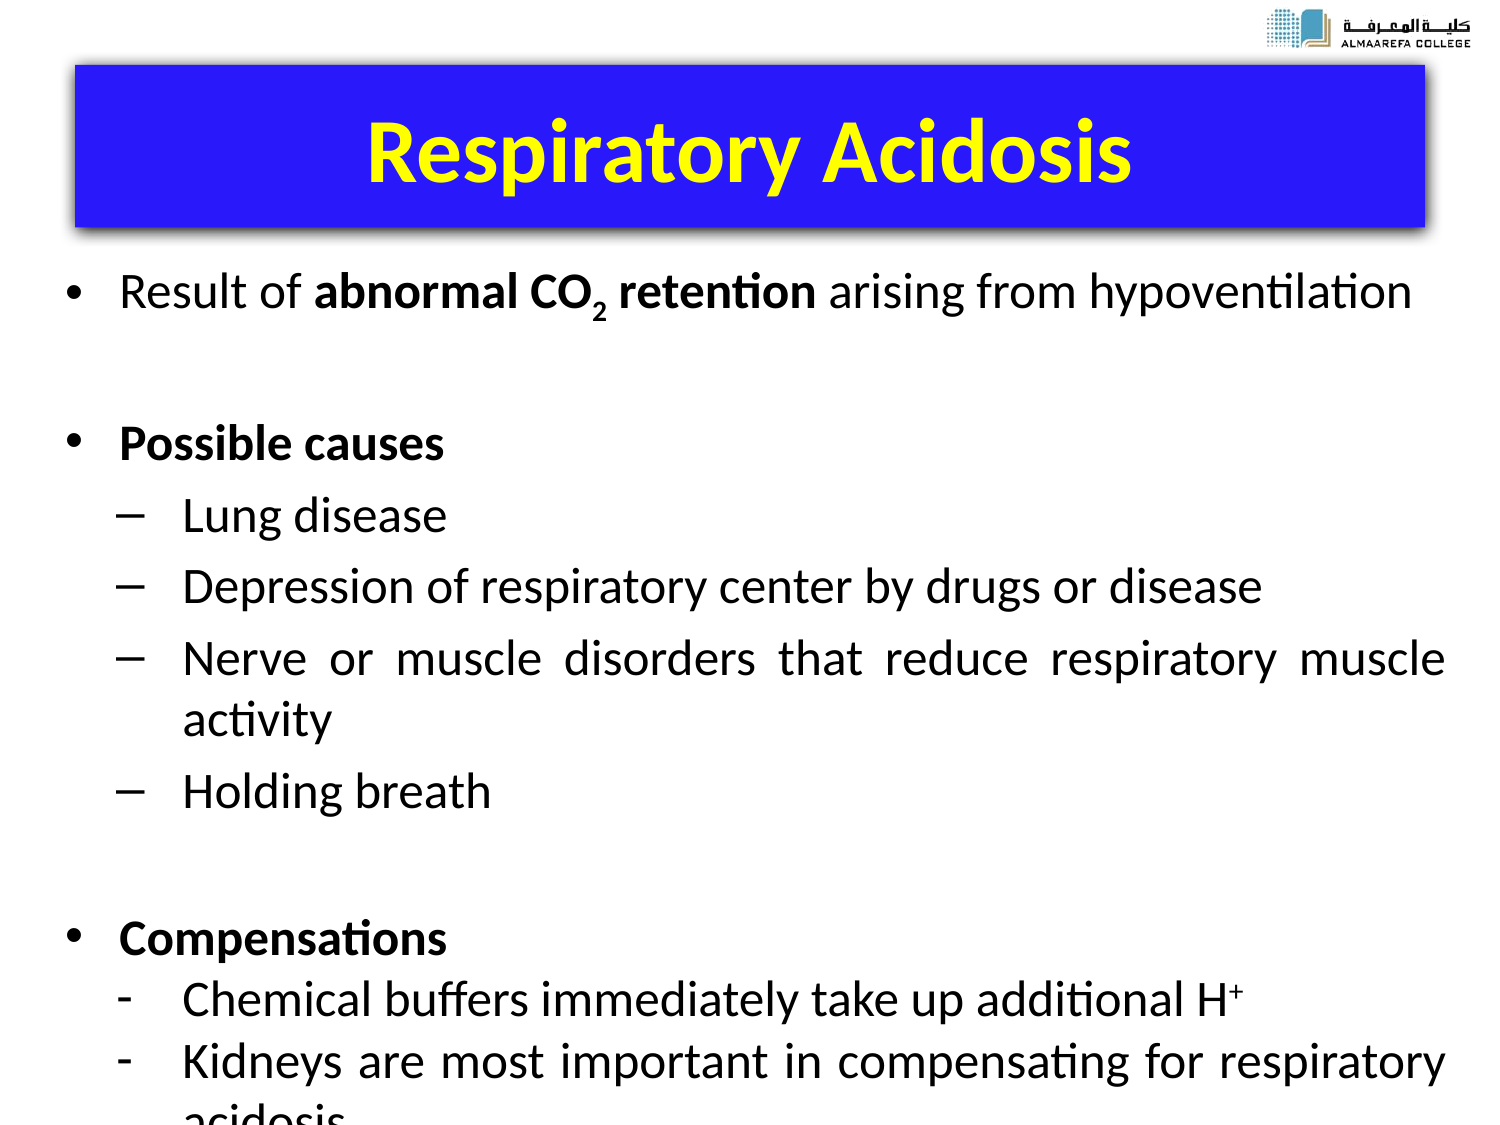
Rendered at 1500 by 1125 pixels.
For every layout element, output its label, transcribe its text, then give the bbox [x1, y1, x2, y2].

list Result of abnormal CO2 retention arising from hypoventilation Possible causes Lung disease Depression of respiratory center by drugs or disease Nerve or muscle disorders that reduce respiratory muscle activity Holding breath Compensations Chemical buffers immediately take up additional H+ Kidneys are most important in compensating for respiratory acidosis [50, 249, 1463, 1125]
picture [1262, 0, 1475, 65]
title Respiratory Acidosis [75, 64, 1425, 228]
